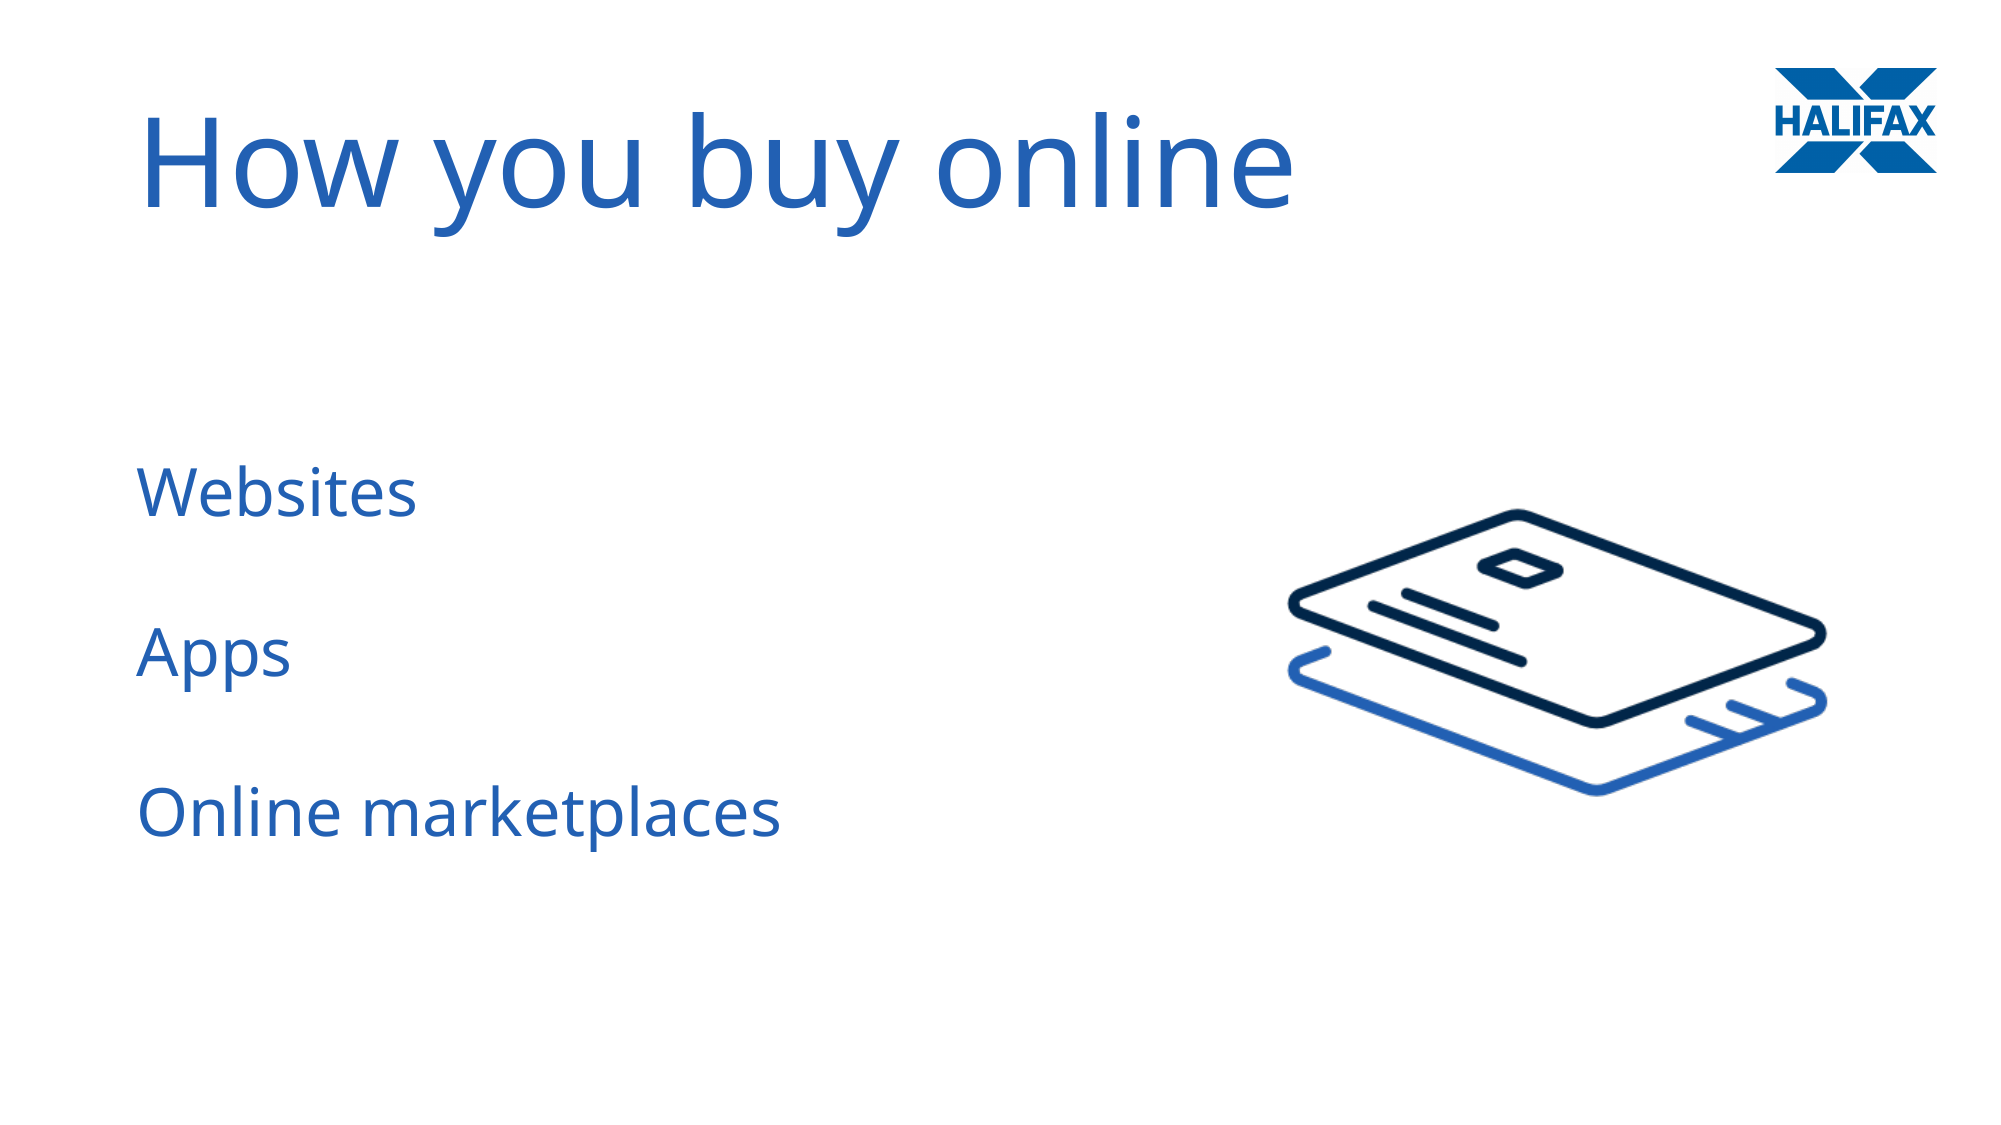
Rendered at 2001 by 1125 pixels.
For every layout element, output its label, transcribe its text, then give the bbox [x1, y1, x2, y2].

list How you buy online [121, 75, 1579, 221]
list Websites Apps Online marketplaces [121, 328, 1190, 972]
picture [1236, 327, 1879, 972]
picture [1775, 68, 1937, 173]
